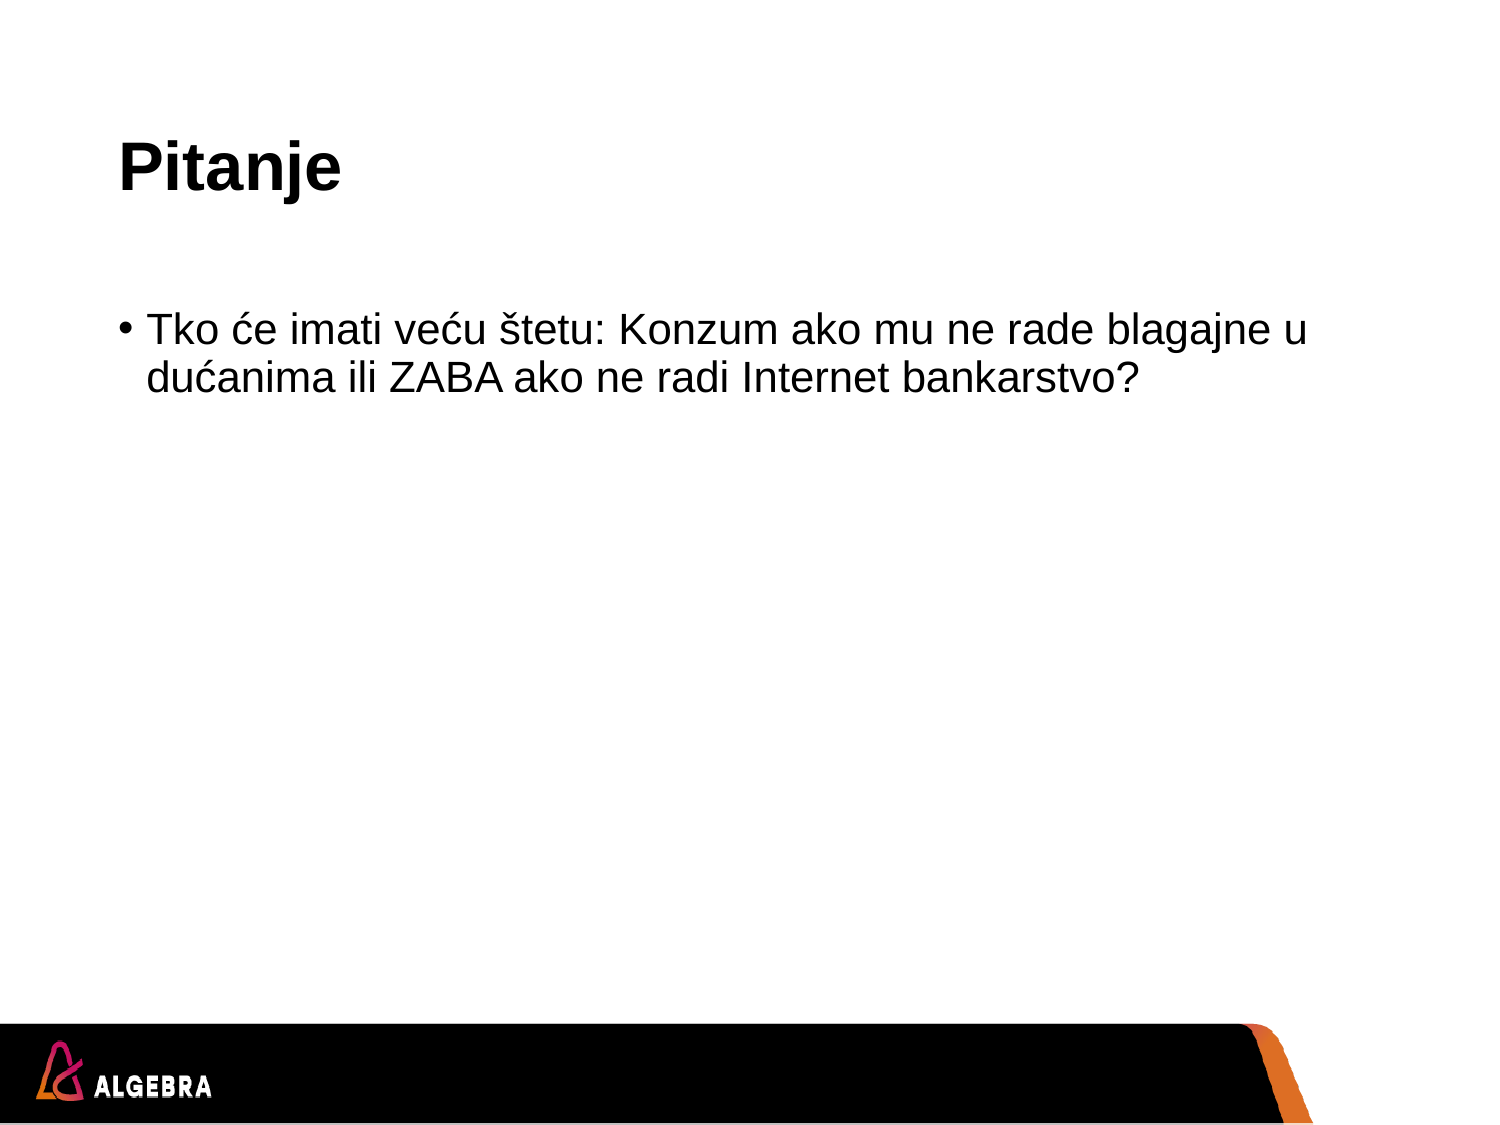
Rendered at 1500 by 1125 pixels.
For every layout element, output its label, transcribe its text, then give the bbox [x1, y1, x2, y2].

list Tko će imati veću štetu: Konzum ako mu ne rade blagajne u dućanima ili ZABA ako ne radi Internet bankarstvo? [103, 299, 1397, 1014]
title Pitanje [103, 59, 1397, 278]
picture [0, 1023, 1468, 1125]
